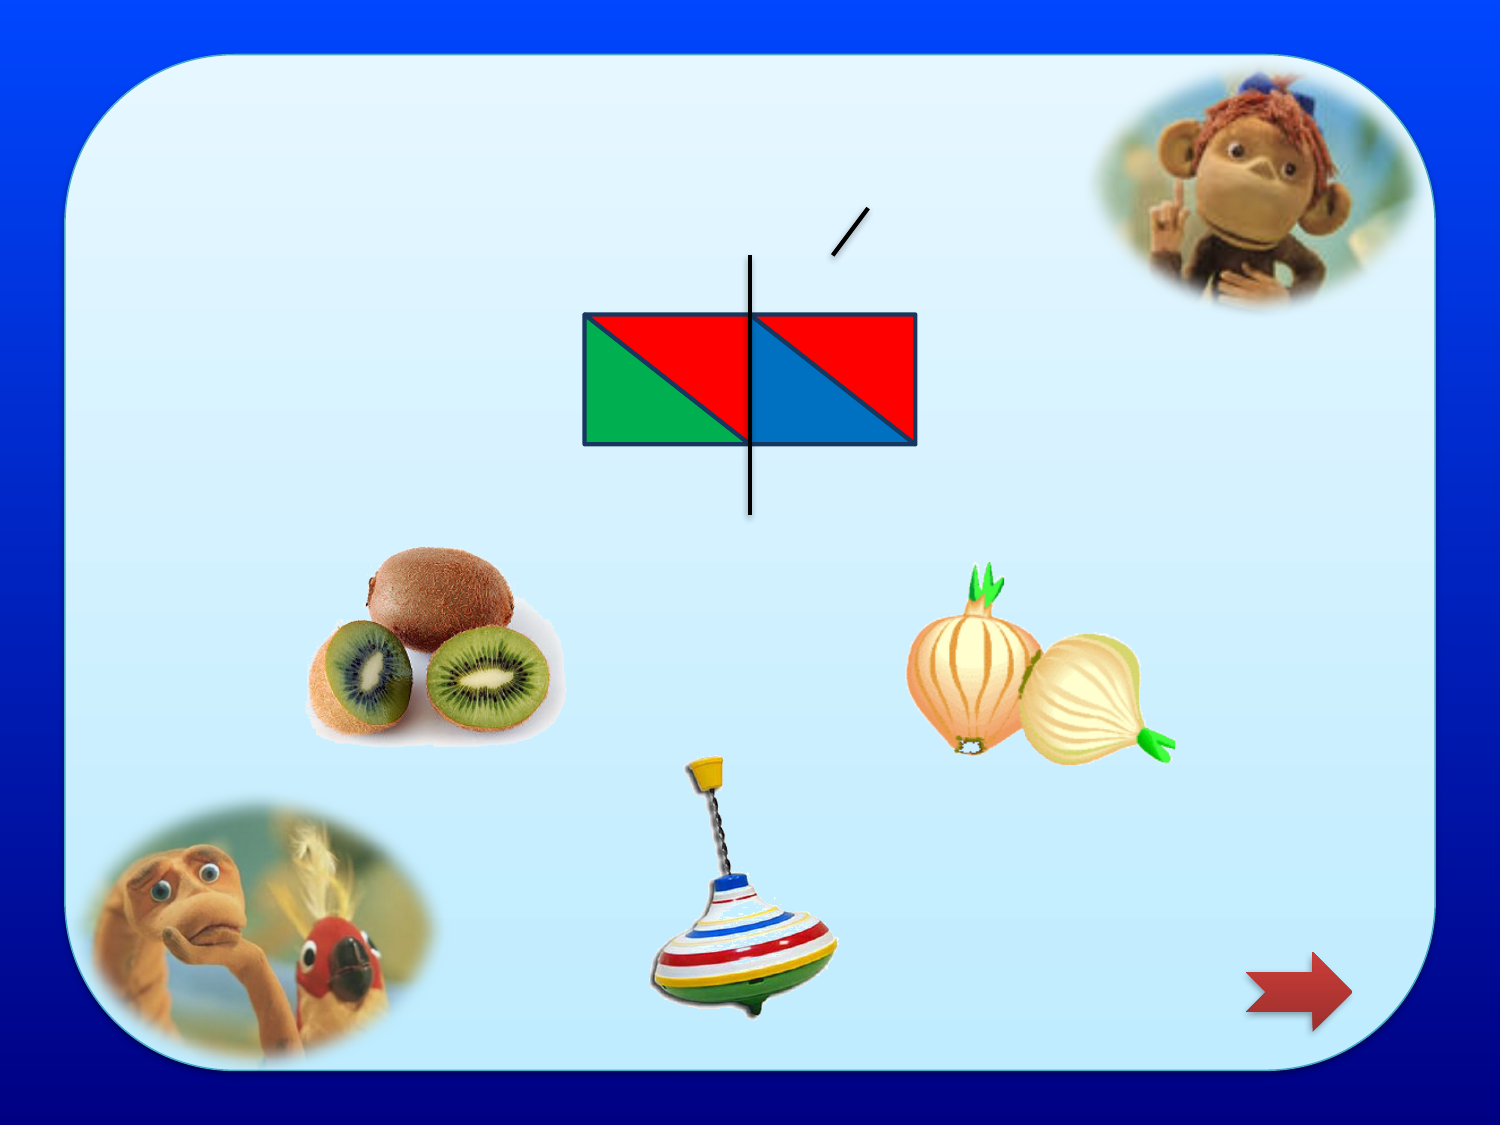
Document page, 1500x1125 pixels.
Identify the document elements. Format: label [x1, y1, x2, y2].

text_box [832, 207, 869, 256]
picture [289, 538, 572, 750]
text_box [1246, 952, 1353, 1032]
text_box [584, 314, 744, 445]
picture [96, 816, 421, 1048]
text_box [754, 314, 916, 445]
picture [891, 562, 1176, 773]
picture [1112, 84, 1403, 291]
picture [619, 749, 869, 1022]
